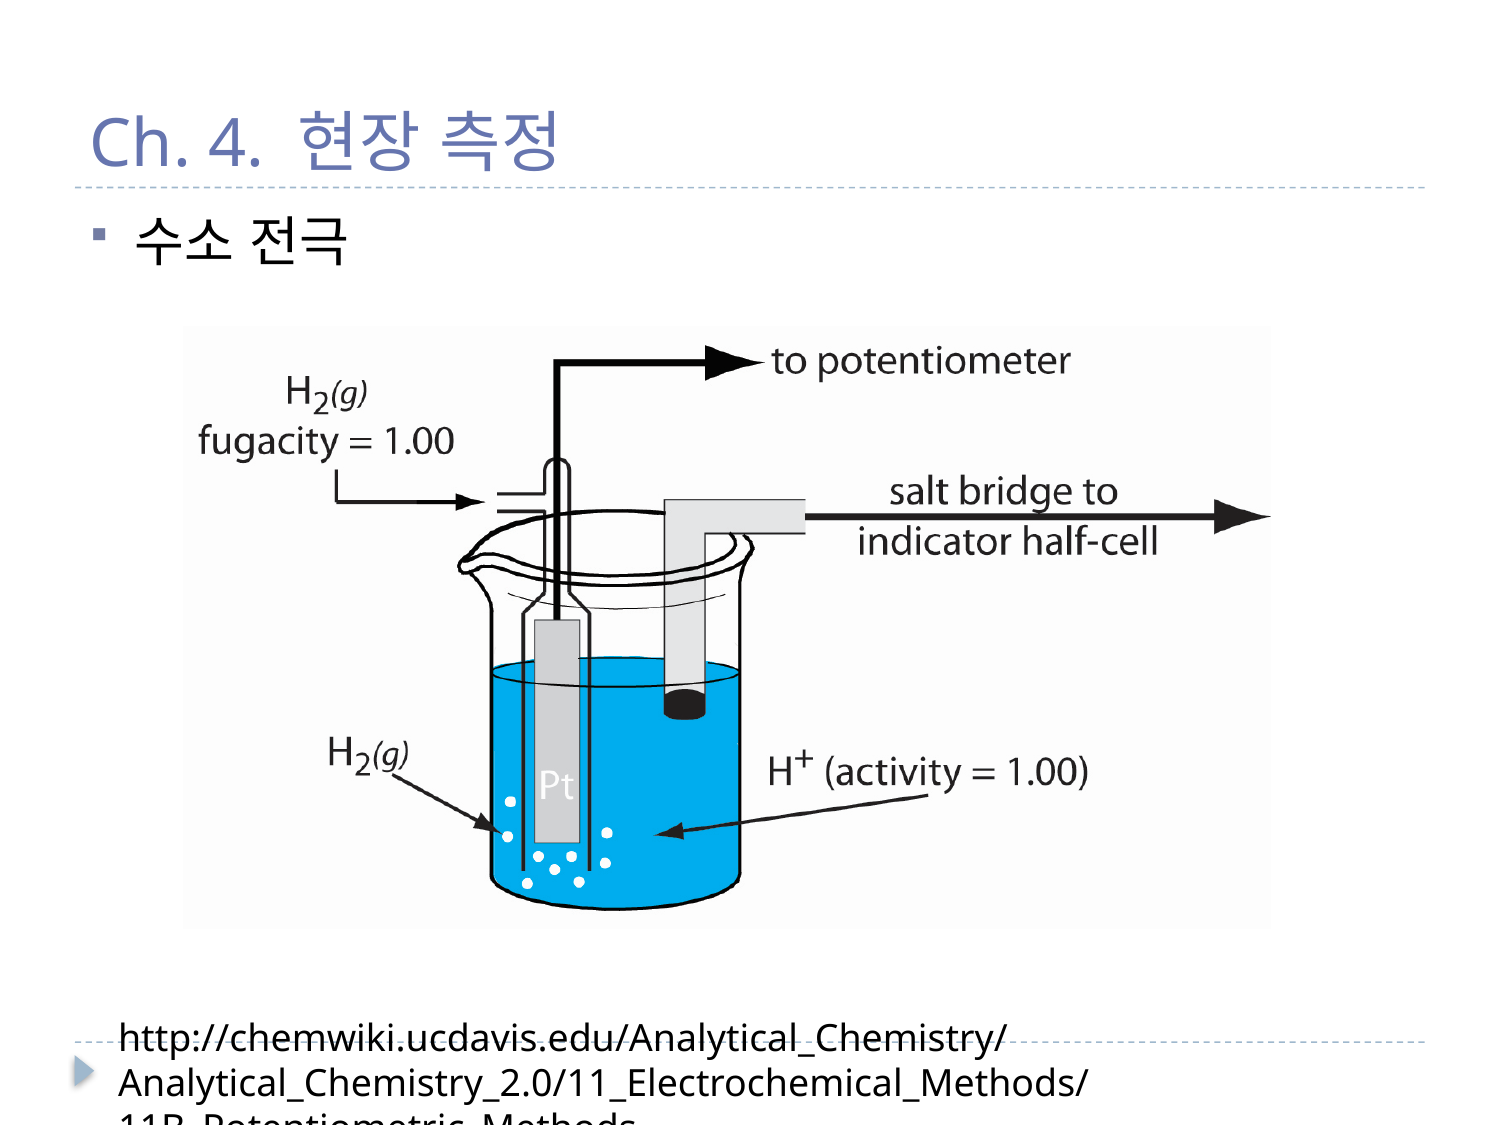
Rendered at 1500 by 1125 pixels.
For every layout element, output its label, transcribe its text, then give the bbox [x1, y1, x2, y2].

text_box http://chemwiki.ucdavis.edu/Analytical_Chemistry/Analytical_Chemistry_2.0/11_Electrochemical_Methods/11B_Potentiometric_Methods [103, 1006, 1499, 1125]
picture [182, 326, 1271, 930]
list 수소 전극 [75, 200, 1425, 1010]
title Ch. 4. 현장 측정 [75, 24, 1425, 188]
